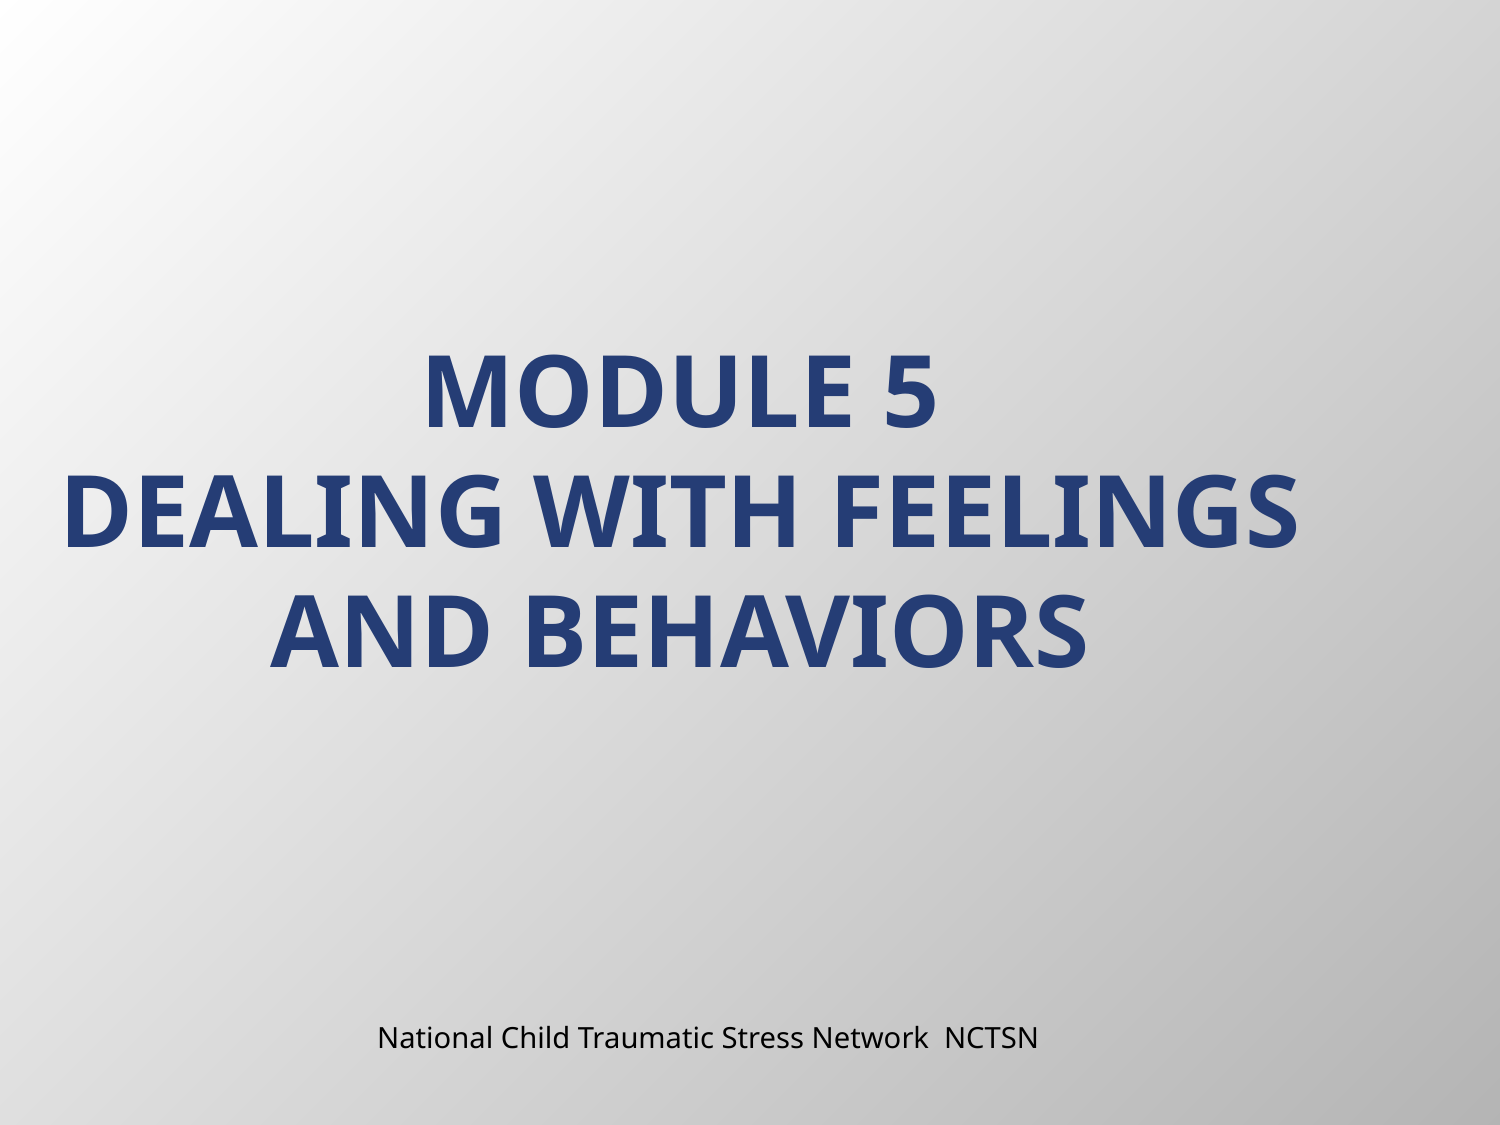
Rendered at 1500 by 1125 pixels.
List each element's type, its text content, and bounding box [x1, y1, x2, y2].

title Module 5 Dealing with Feelings and Behaviors [50, 200, 1310, 688]
text_box National Child Traumatic Stress Network NCTSN [362, 1012, 1188, 1063]
